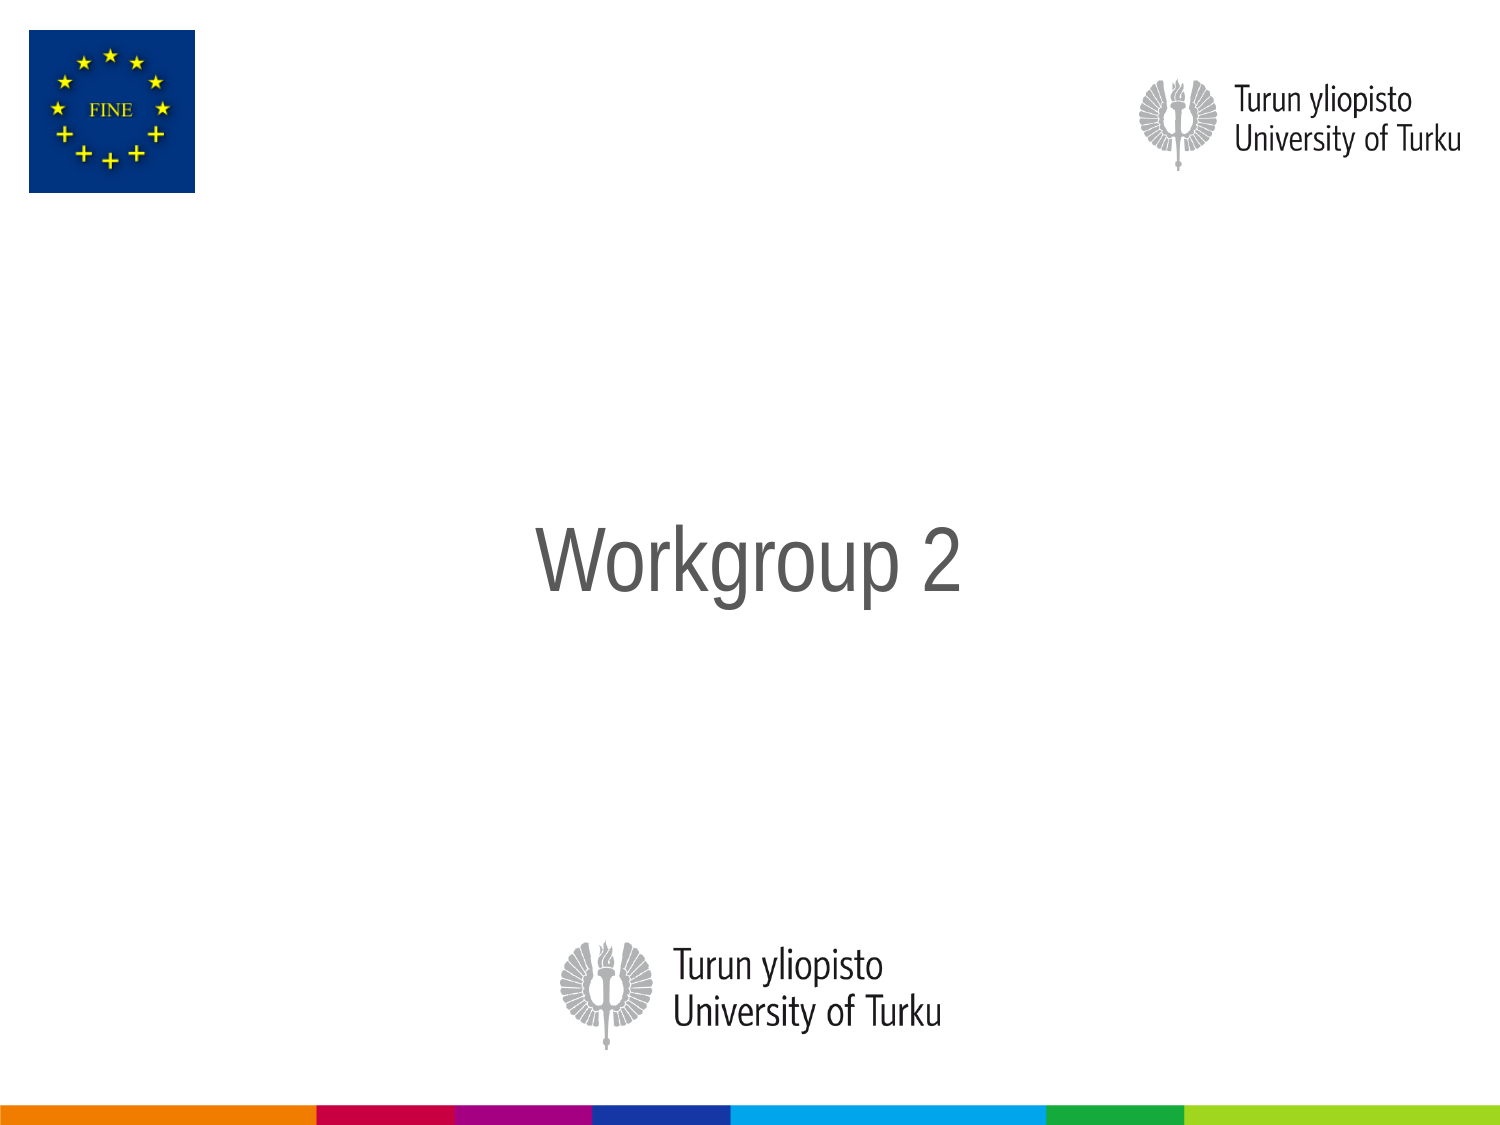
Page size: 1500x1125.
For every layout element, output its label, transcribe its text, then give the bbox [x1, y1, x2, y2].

picture [1047, 1105, 1500, 1125]
picture [1139, 77, 1460, 171]
title Workgroup 2 [75, 231, 1425, 878]
picture [560, 940, 940, 1050]
picture [0, 1105, 730, 1125]
picture [29, 30, 195, 194]
